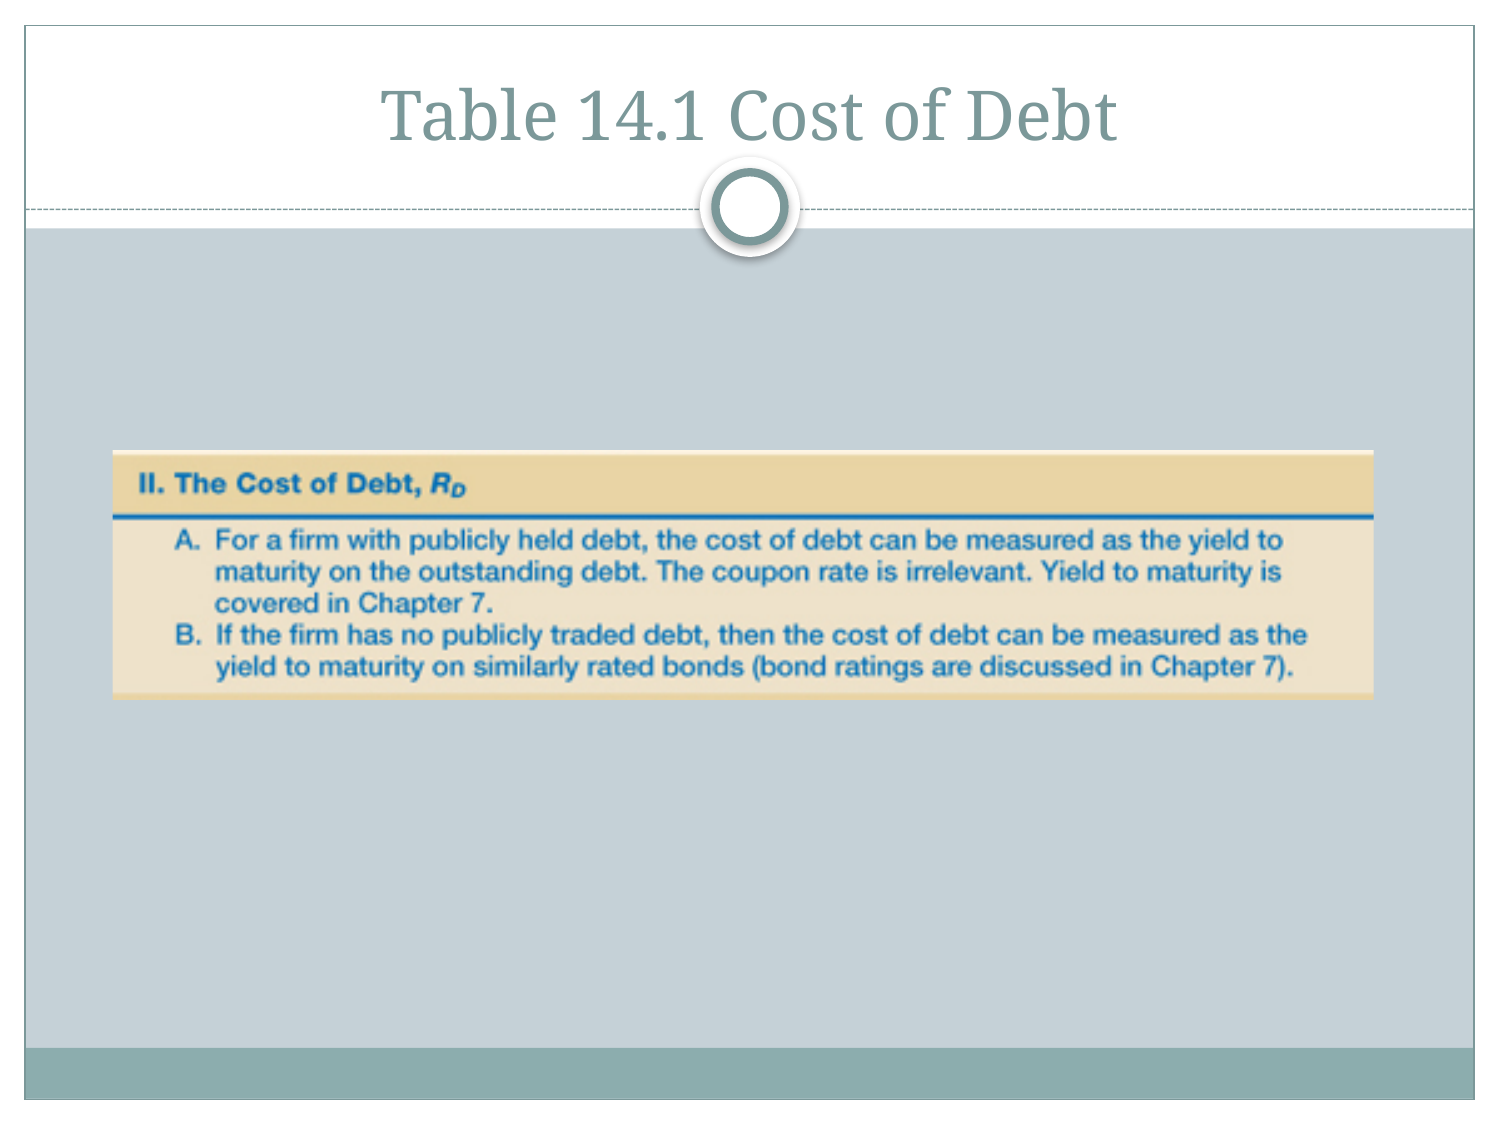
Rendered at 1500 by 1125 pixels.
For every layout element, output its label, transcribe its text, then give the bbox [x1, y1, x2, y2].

title Table 14.1 Cost of Debt [49, 37, 1450, 162]
picture [112, 449, 1374, 701]
